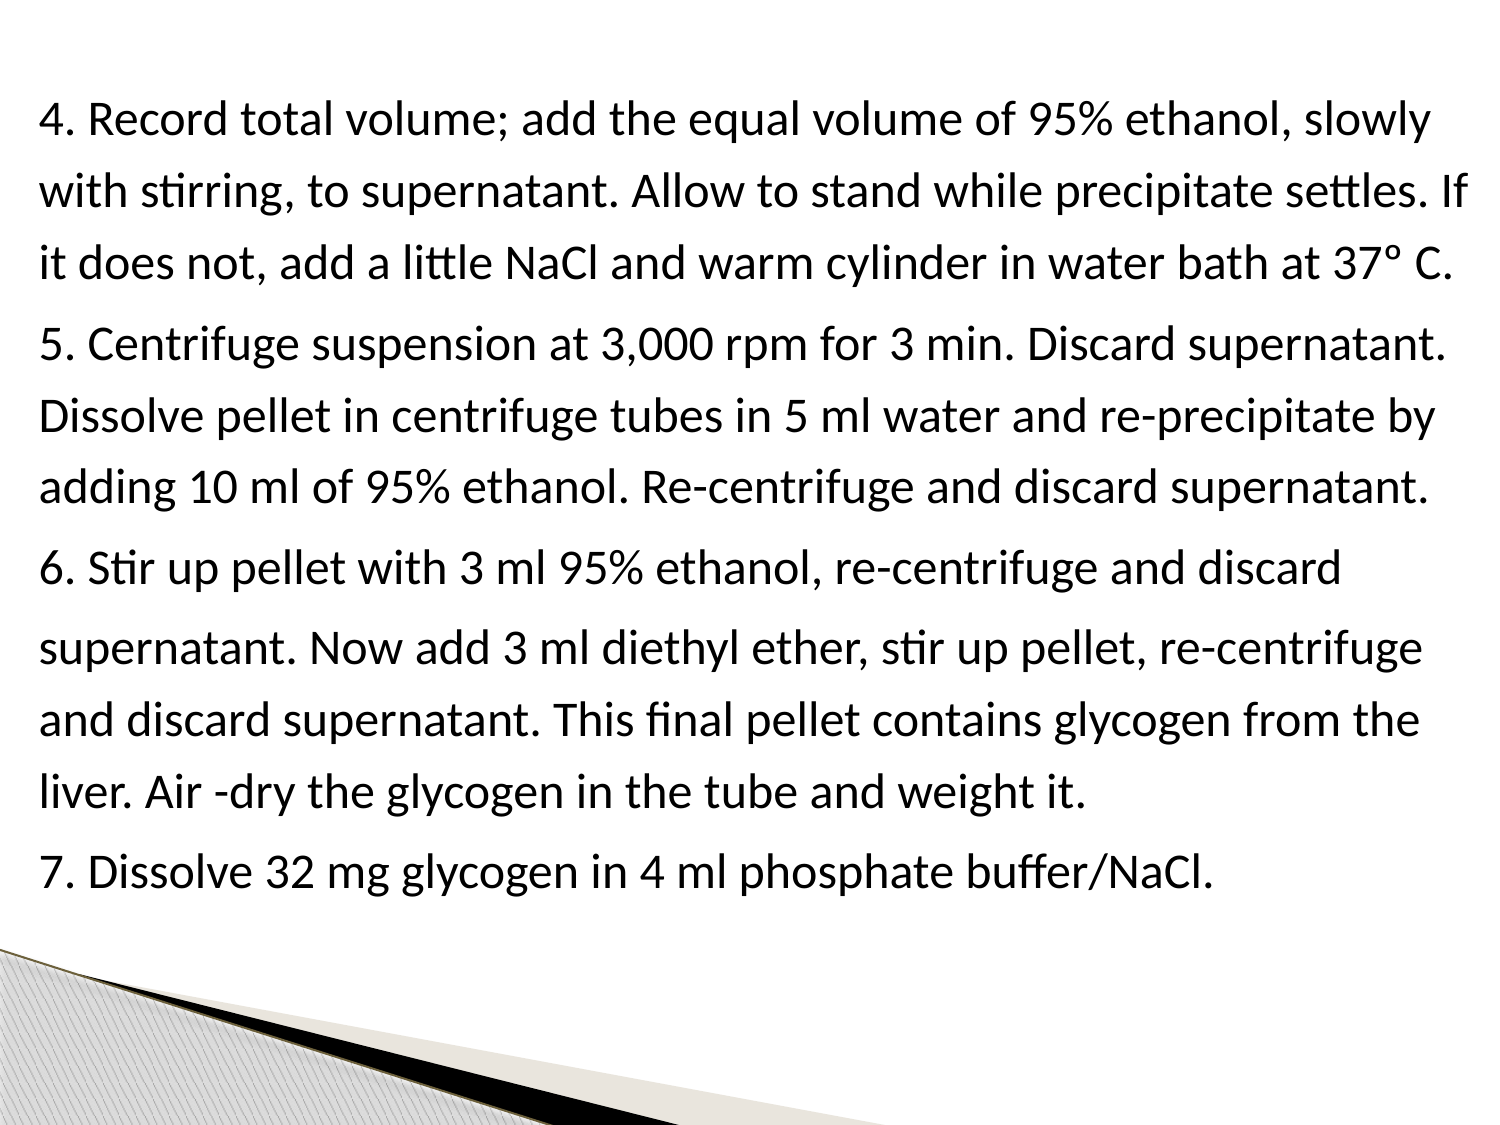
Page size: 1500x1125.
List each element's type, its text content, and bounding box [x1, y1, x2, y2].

list 4. Record total volume; add the equal volume of 95% ethanol, slowly with stirring, to supernatant. Allow to stand while precipitate settles. If it does not, add a little NaCl and warm cylinder in water bath at 37º C. 5. Centrifuge suspension at 3,000 rpm for 3 min. Discard supernatant. Dissolve pellet in centrifuge tubes in 5 ml water and re-precipitate by adding 10 ml of 95% ethanol. Re-centrifuge and discard supernatant. 6. Stir up pellet with 3 ml 95% ethanol, re-centrifuge and discard supernatant. Now add 3 ml diethyl ether, stir up pellet, re-centrifuge and discard supernatant. This final pellet contains glycogen from the liver. Air -dry the glycogen in the tube and weight it. 7. Dissolve 32 mg glycogen in 4 ml phosphate buffer/NaCl. [5, 66, 1496, 1059]
